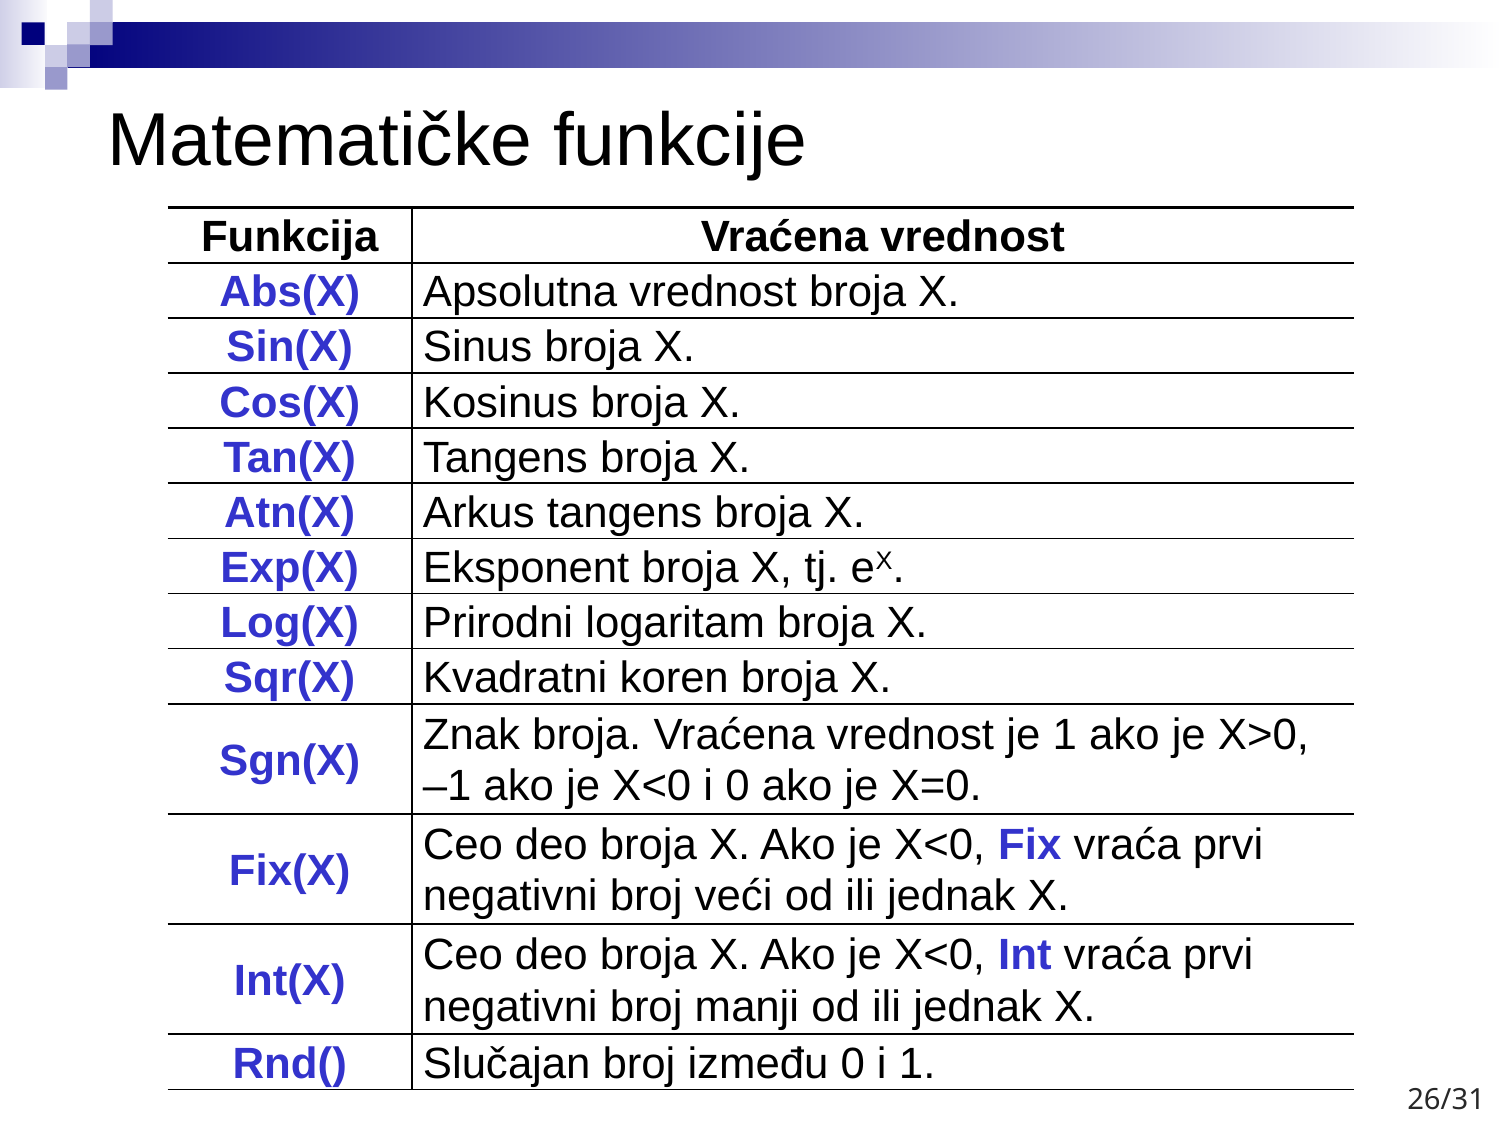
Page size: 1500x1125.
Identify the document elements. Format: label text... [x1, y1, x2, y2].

table_cell Prirodni logaritam broja X. [413, 594, 1354, 648]
table_cell Rnd() [168, 1035, 411, 1089]
table_cell Eksponent broja X, tj. eX. [413, 539, 1354, 593]
table_cell Apsolutna vrednost broja X. [413, 264, 1354, 317]
title Matematičke funkcije [92, 75, 844, 197]
table_cell Znak broja. Vraćena vrednost je 1 ako je X>0, –1 ako je X<0 i 0 ako je X=0. [413, 705, 1354, 813]
table_header Funkcija [168, 209, 411, 262]
table_cell Log(X) [168, 594, 411, 648]
table_cell Sin(X) [168, 319, 411, 372]
table_cell Sinus broja X. [413, 319, 1354, 372]
table_cell Exp(X) [168, 539, 411, 593]
table_cell Fix(X) [168, 815, 411, 923]
table_cell Atn(X) [168, 484, 411, 538]
table_cell Abs(X) [168, 264, 411, 317]
table_cell Ceo deo broja X. Ako je X<0, Int vraća prvi negativni broj manji od ili jednak X. [413, 925, 1354, 1033]
table_cell Slučajan broj između 0 i 1. [413, 1035, 1354, 1089]
table_cell Kvadratni koren broja X. [413, 649, 1354, 703]
text_box 26/31 [1374, 1072, 1500, 1123]
table_cell Ceo deo broja X. Ako je X<0, Fix vraća prvi negativni broj veći od ili jednak X. [413, 815, 1354, 923]
table_header Vraćena vrednost [413, 209, 1354, 262]
table_cell Cos(X) [168, 374, 411, 427]
table_cell Sgn(X) [168, 705, 411, 813]
table_cell Sqr(X) [168, 649, 411, 703]
table_cell Tan(X) [168, 429, 411, 482]
table_cell Kosinus broja X. [413, 374, 1354, 427]
table_cell Tangens broja X. [413, 429, 1354, 482]
table_cell Int(X) [168, 925, 411, 1033]
table_cell Arkus tangens broja X. [413, 484, 1354, 538]
